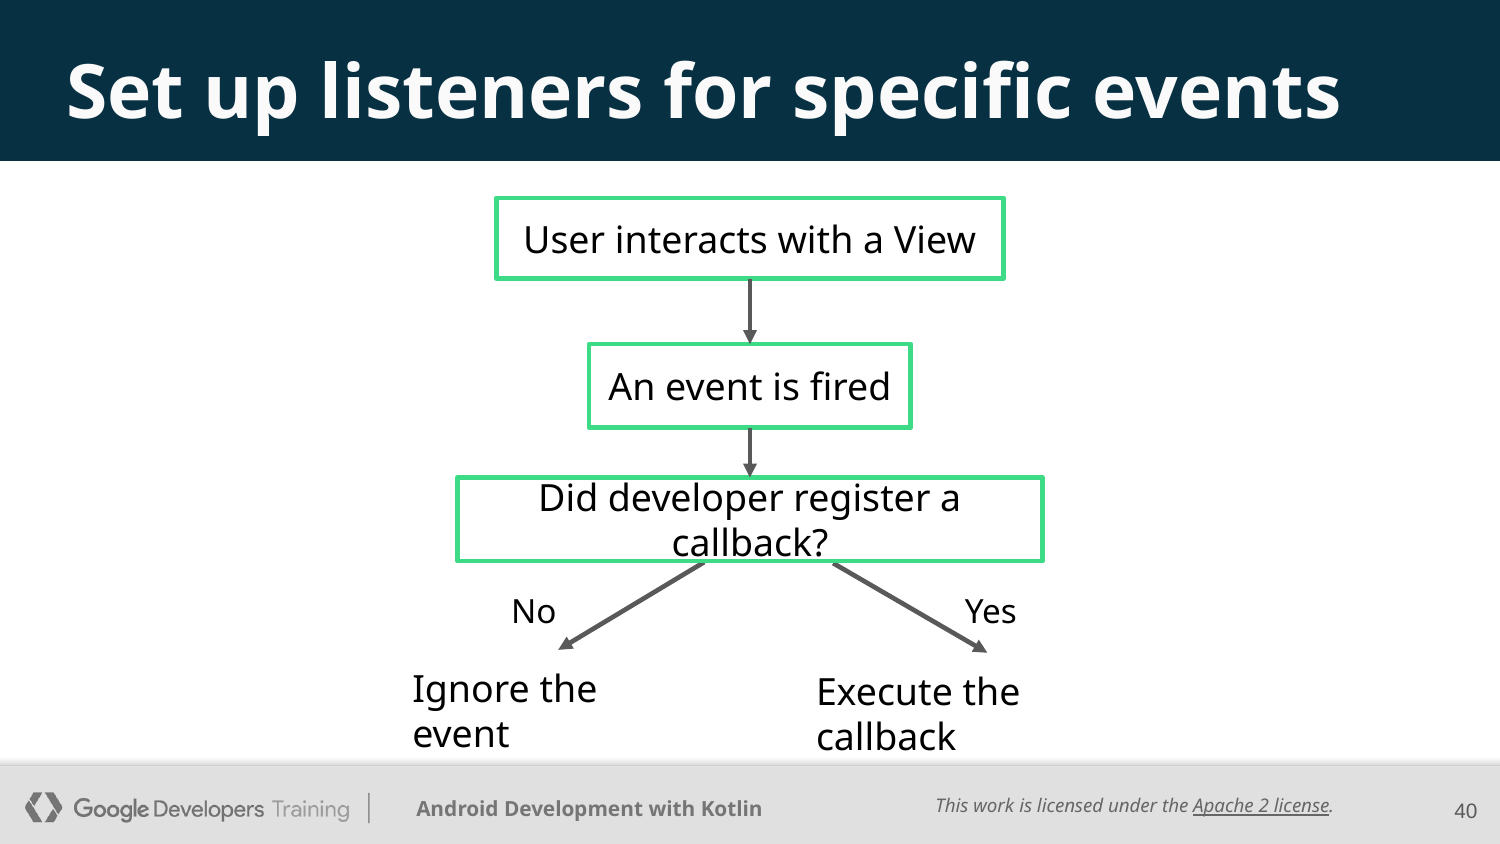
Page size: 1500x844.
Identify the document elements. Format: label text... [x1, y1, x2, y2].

text_box Execute the callback [801, 652, 1174, 712]
slide_number ‹#› [1402, 777, 1493, 842]
text_box User interacts with a View [496, 198, 1004, 279]
text_box Ignore the event [397, 649, 720, 715]
text_box No [496, 585, 552, 636]
text_box Yes [992, 585, 1040, 636]
text_box An event is fired [589, 344, 911, 428]
title Set up listeners for specific events [51, 28, 1449, 122]
text_box Did developer register a callback? [457, 477, 1043, 562]
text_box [832, 562, 988, 653]
picture [0, 161, 1500, 844]
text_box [557, 561, 705, 651]
